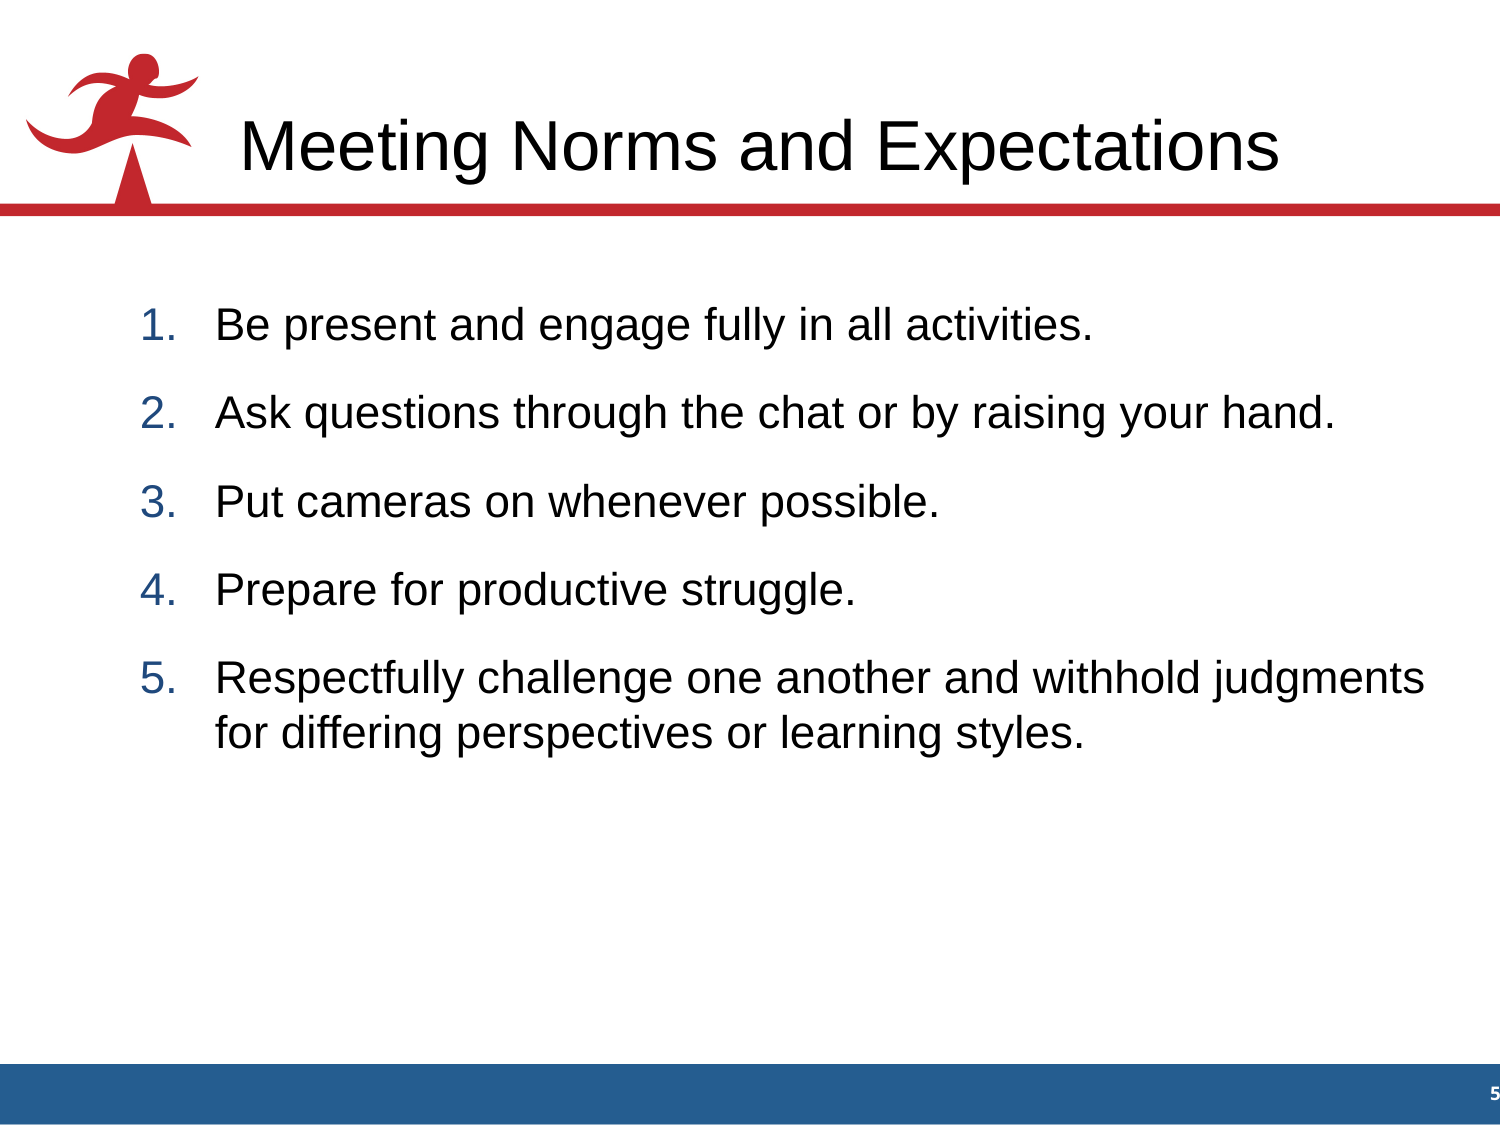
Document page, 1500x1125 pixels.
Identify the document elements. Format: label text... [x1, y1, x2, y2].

picture [0, 0, 1500, 1125]
title Meeting Norms and Expectations [225, 75, 1388, 194]
text_box Be present and engage fully in all activities. Ask questions through the chat or by raising your hand. Put cameras on whenever possible. Prepare for productive struggle. Respectfully challenge one another and withhold judgments for differing perspectives or learning styles. [124, 287, 1463, 924]
